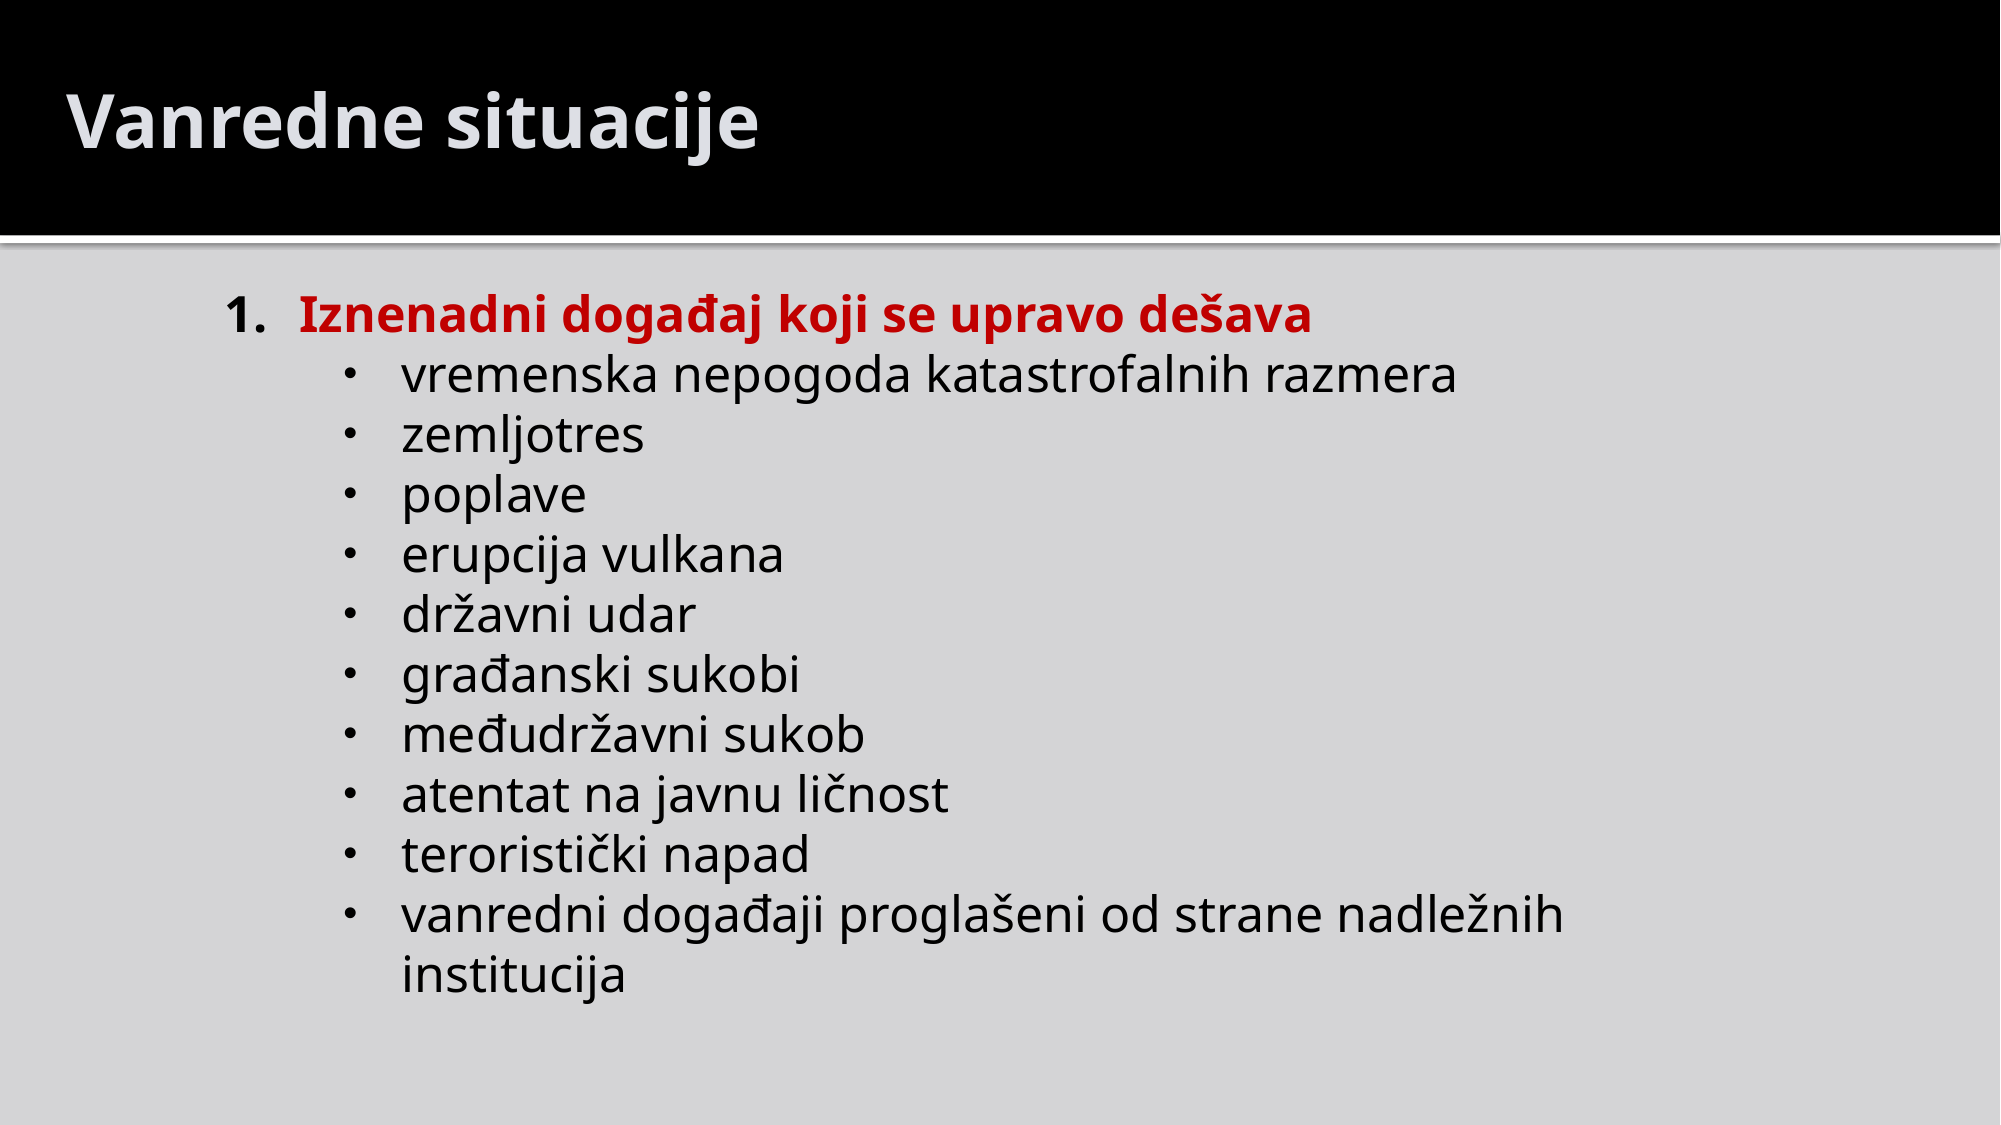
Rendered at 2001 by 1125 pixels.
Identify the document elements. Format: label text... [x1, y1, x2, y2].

list Iznenadni događaj koji se upravo dešava vremenska nepogoda katastrofalnih razmera zemljotres poplave erupcija vulkana državni udar građanski sukobi međudržavni sukob atentat na javnu ličnost teroristički napad vanredni događaji proglašeni od strane nadležnih institucija [24, 237, 1725, 1125]
text_box Vanredne situacije [12, 12, 1650, 225]
